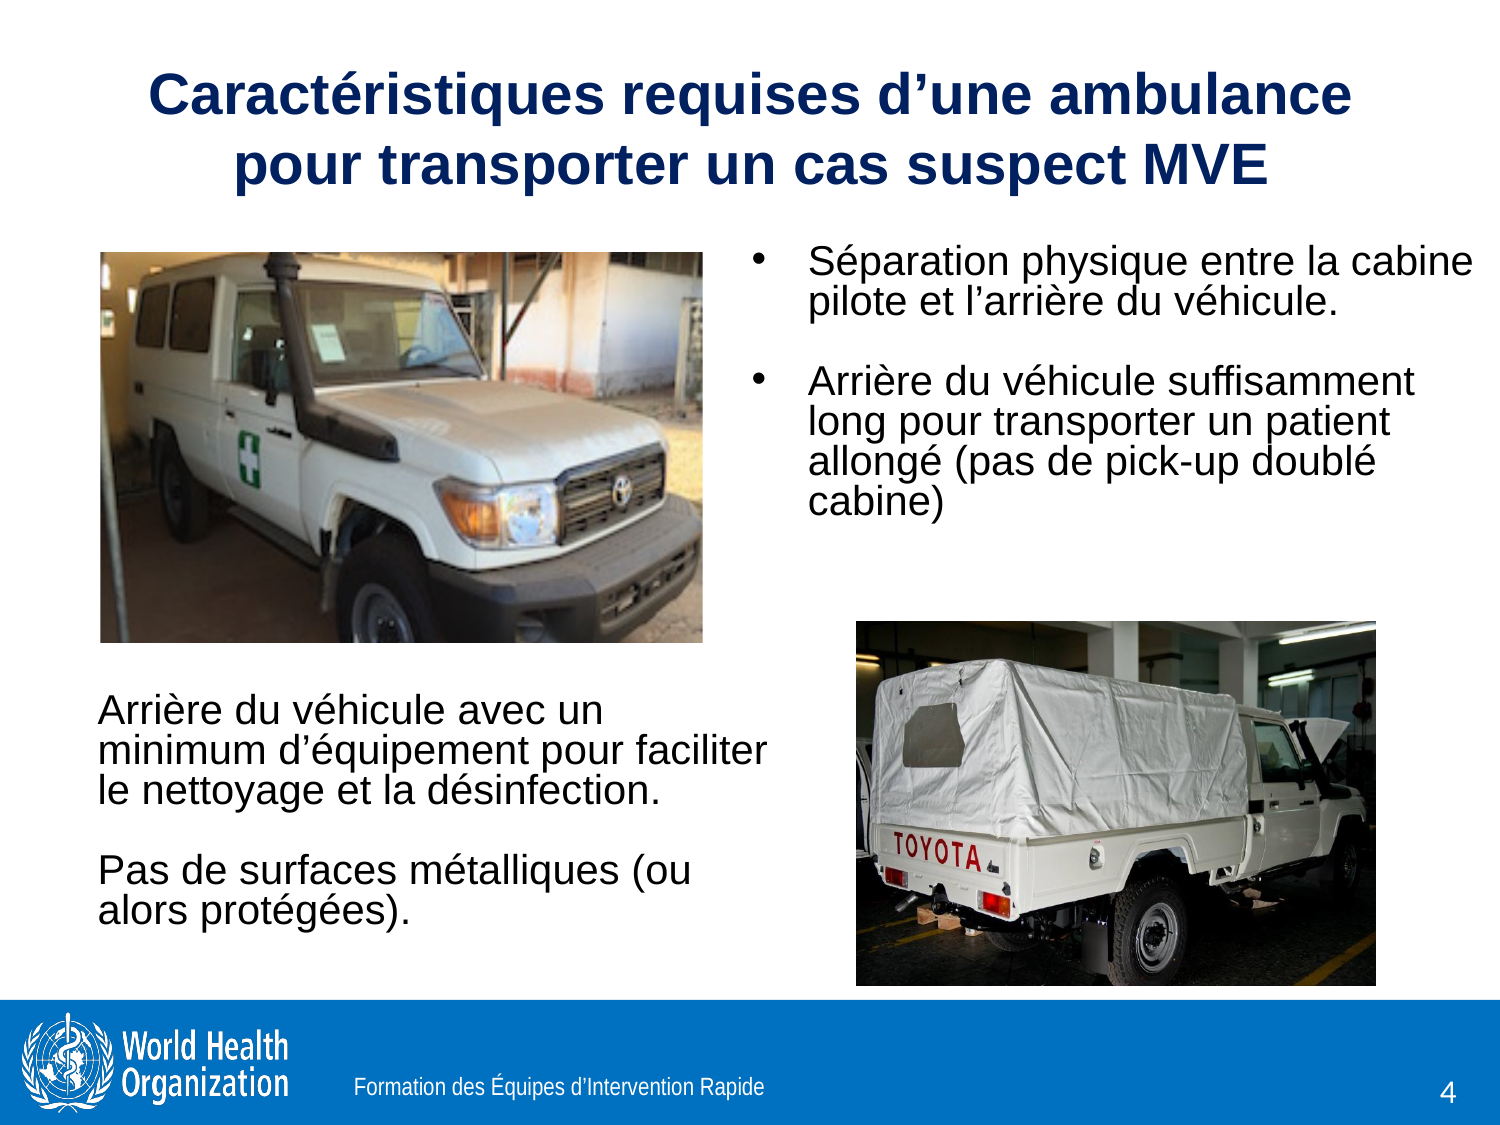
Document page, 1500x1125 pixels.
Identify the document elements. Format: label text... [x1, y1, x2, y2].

text_box Séparation physique entre la cabine pilote et l’arrière du véhicule. Arrière du véhicule suffisamment long pour transporter un patient allongé (pas de pick-up doublé cabine) [751, 243, 1483, 551]
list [100, 252, 703, 643]
picture [856, 621, 1377, 986]
text_box Arrière du véhicule avec un minimum d’équipement pour faciliter le nettoyage et la désinfection. Pas de surfaces métalliques (ou alors protégées). [97, 692, 773, 986]
title Caractéristiques requises d’une ambulance pour transporter un cas suspect MVE [76, 32, 1427, 220]
picture [21, 1012, 288, 1113]
